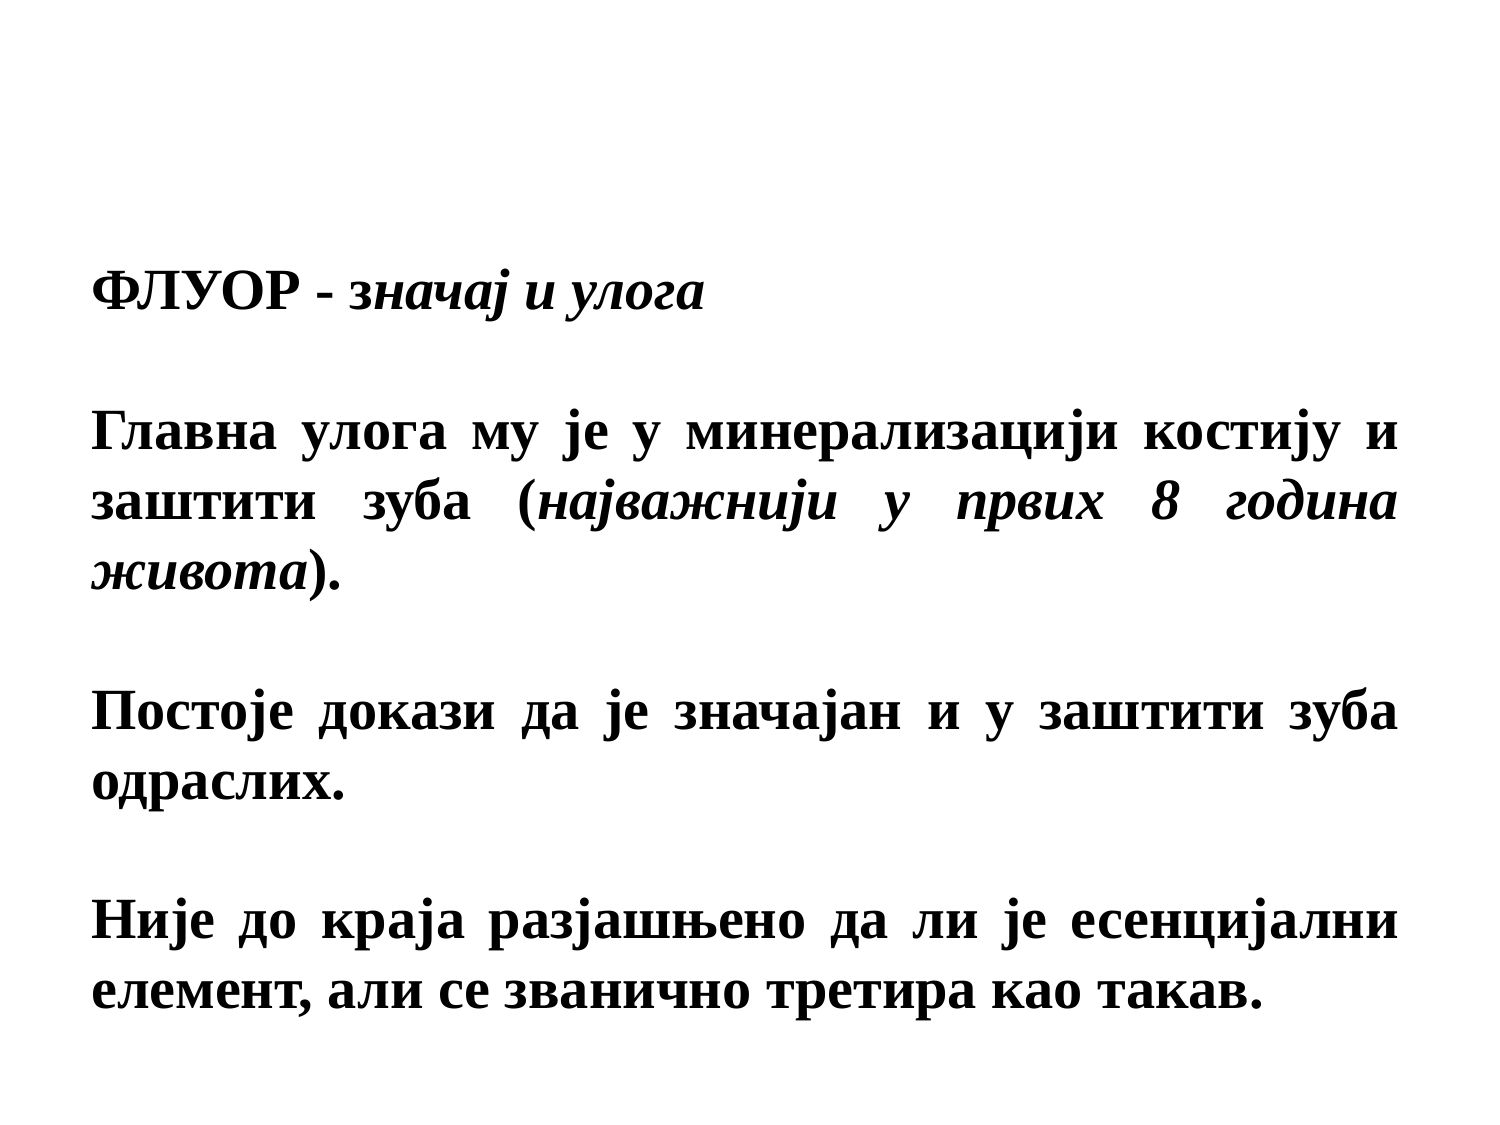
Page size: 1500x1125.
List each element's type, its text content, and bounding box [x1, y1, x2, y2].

text_box ФЛУОР - значај и улога Главна улога му је у минерализацији костију и заштити зуба (најважнији у првих 8 година живота). Постоје докази да је значајан и у заштити зуба одраслих. Није до краја разјашњено да ли је есенцијални елемент, али се званично третира као такав. [76, 243, 1415, 1028]
